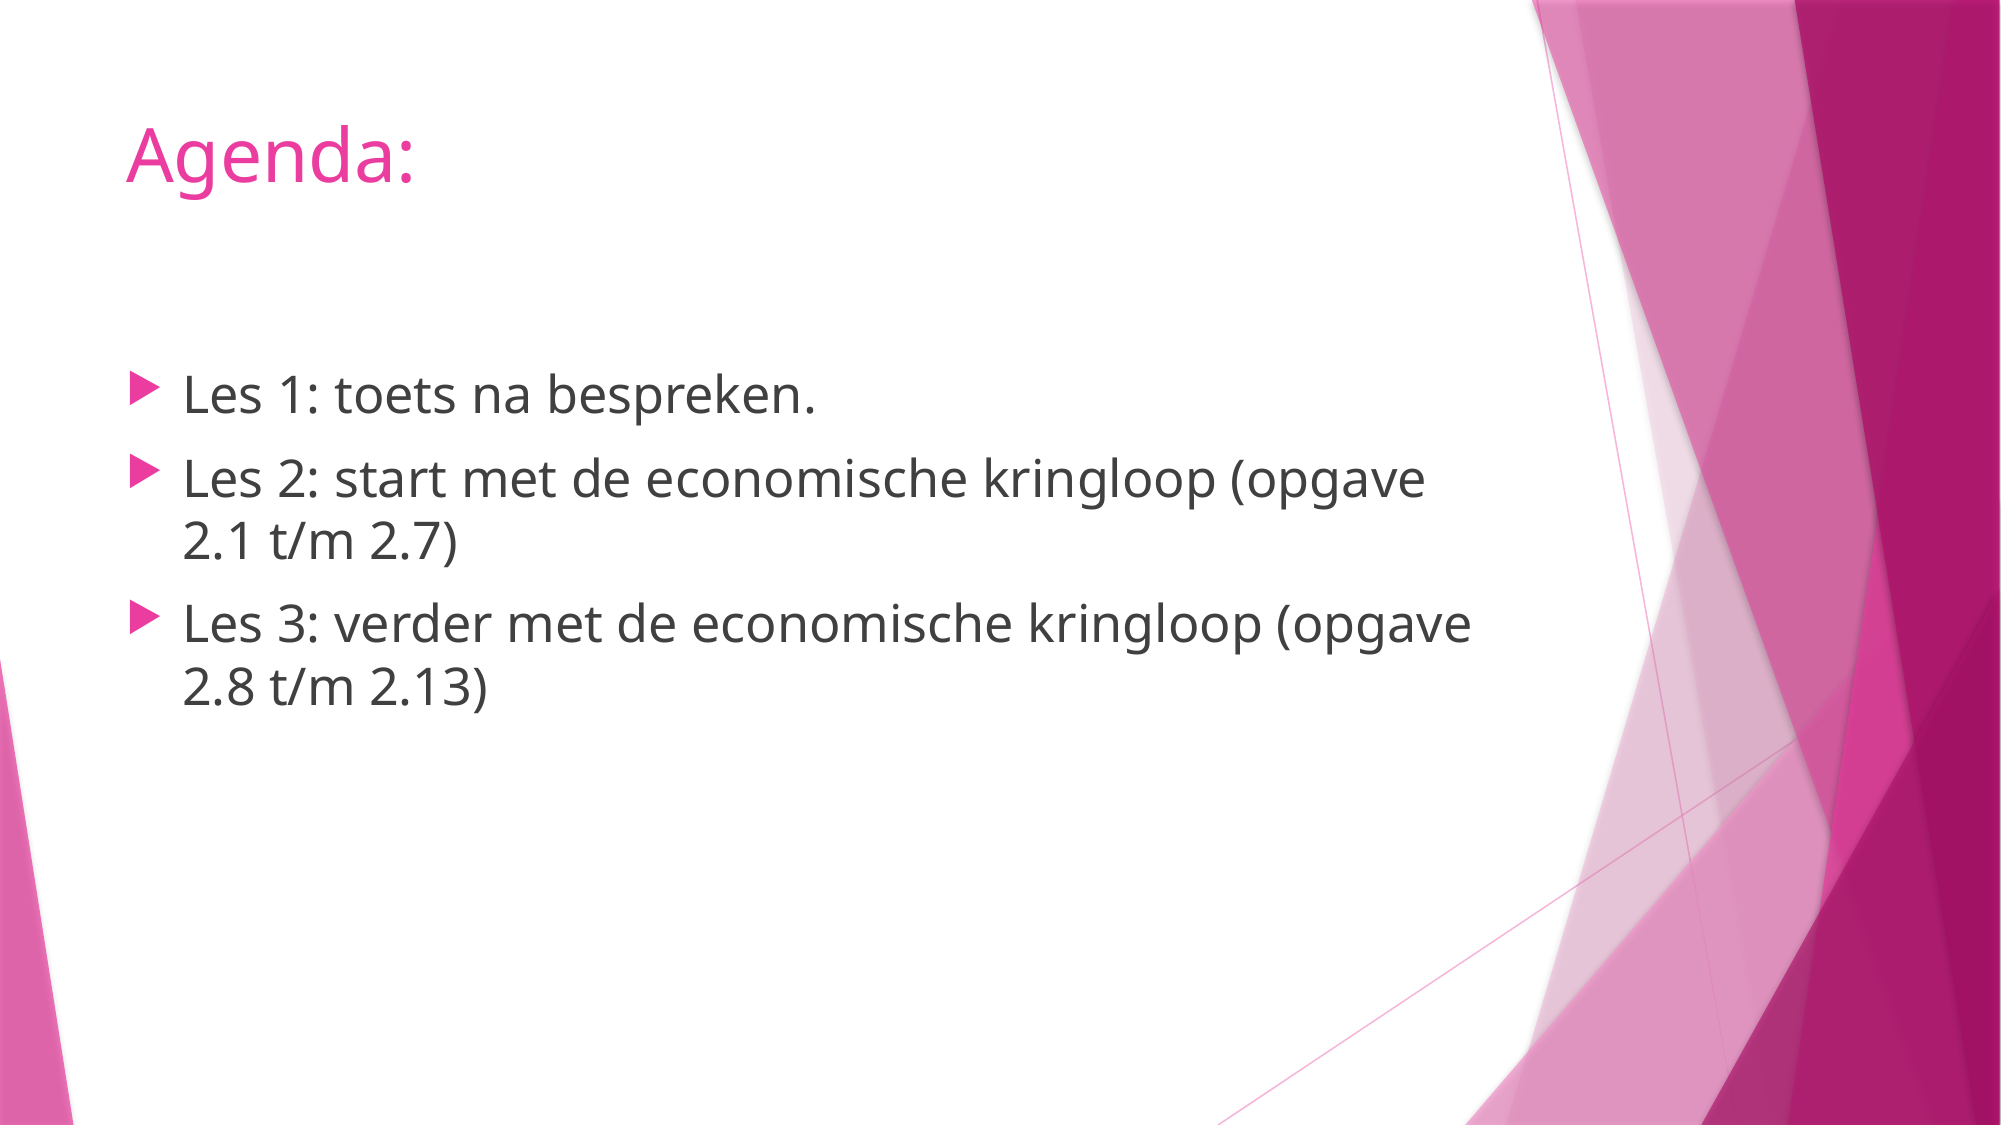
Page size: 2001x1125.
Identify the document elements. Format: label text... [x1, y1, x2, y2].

title Agenda: [111, 99, 1522, 317]
list Les 1: toets na bespreken. Les 2: start met de economische kringloop (opgave 2.1 t/m 2.7) Les 3: verder met de economische kringloop (opgave 2.8 t/m 2.13) [111, 354, 1522, 992]
